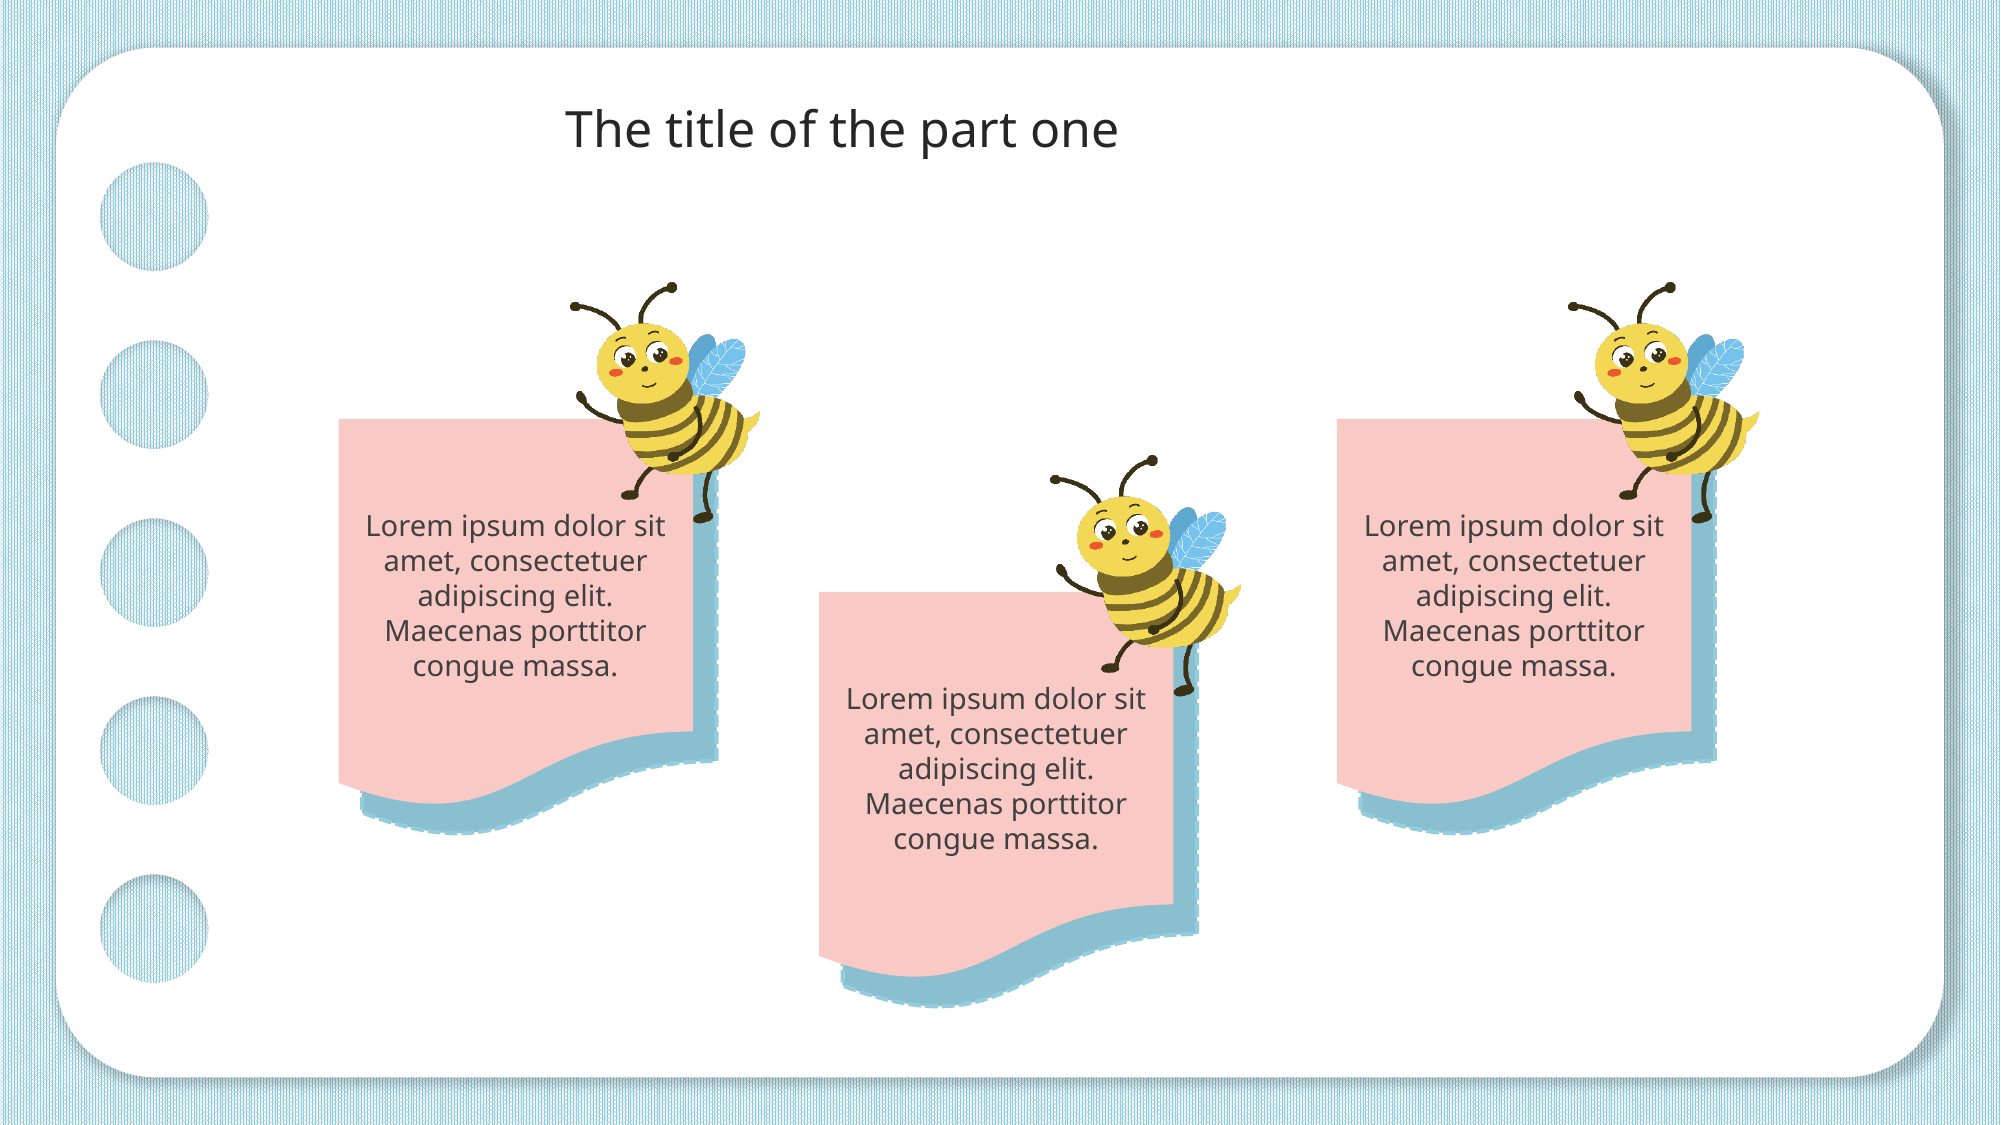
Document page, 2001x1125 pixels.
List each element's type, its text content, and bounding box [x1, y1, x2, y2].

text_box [818, 449, 1274, 1012]
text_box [1336, 276, 1792, 839]
text_box The title of the part one [551, 89, 1343, 165]
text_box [338, 276, 793, 839]
